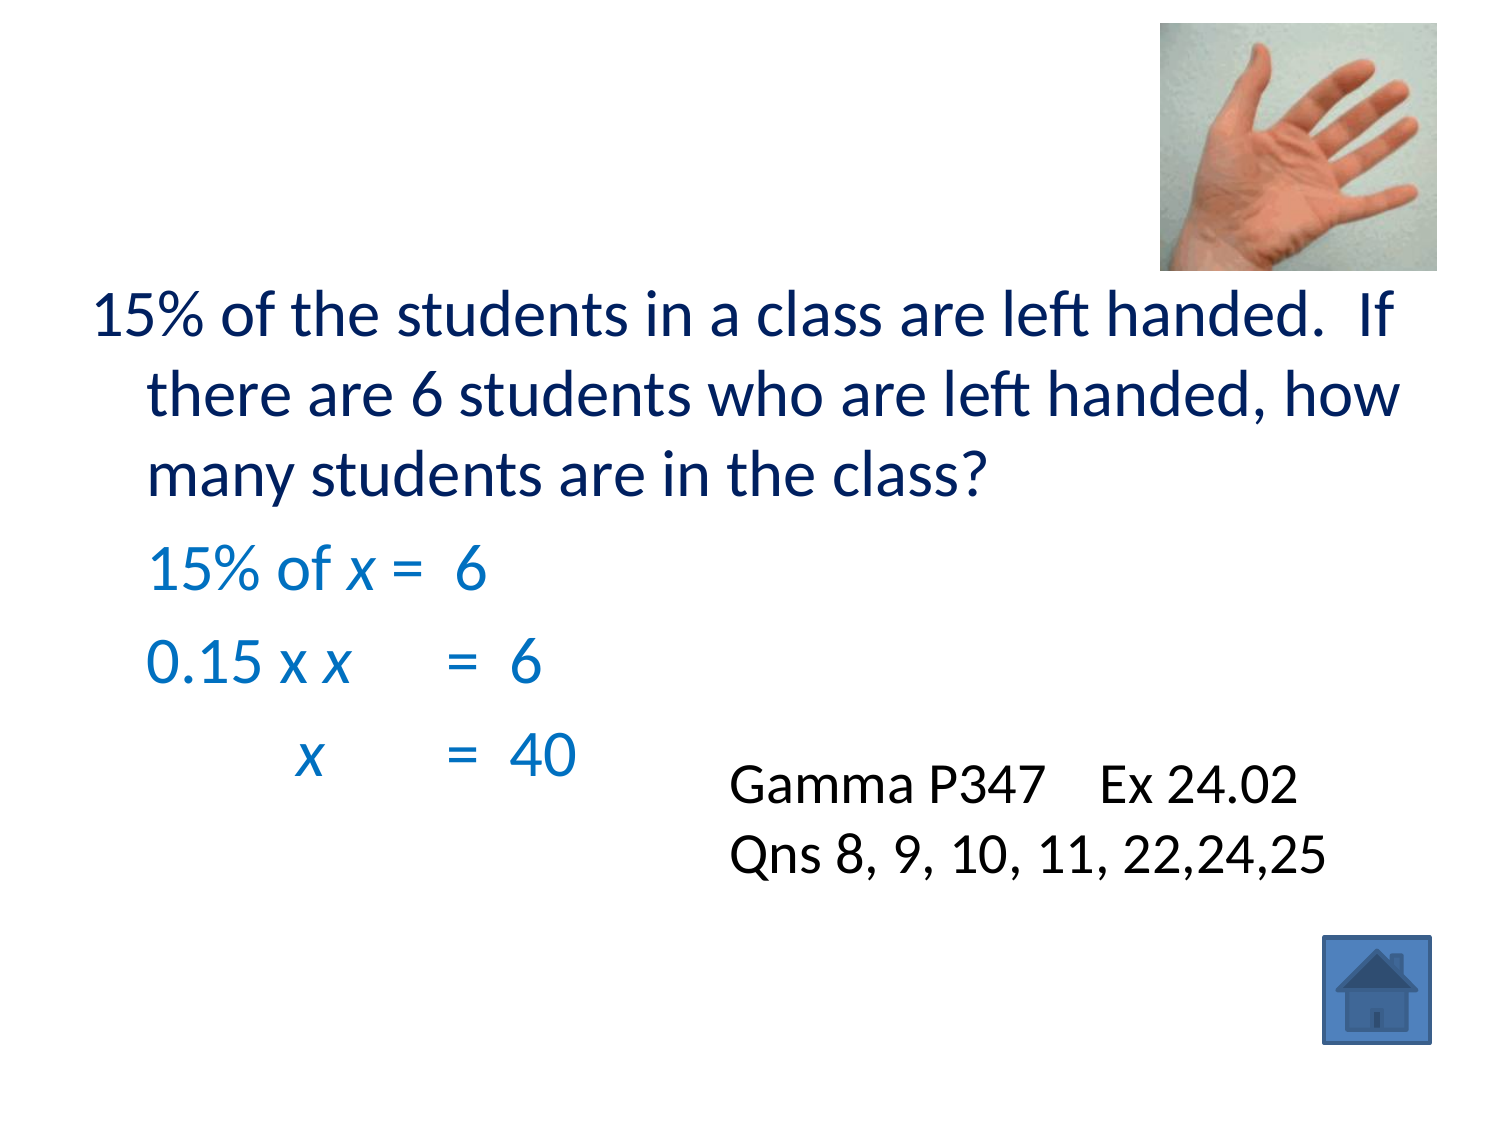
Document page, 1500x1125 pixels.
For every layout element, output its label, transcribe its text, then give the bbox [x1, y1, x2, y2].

picture [1159, 23, 1437, 272]
text_box Gamma P347 Ex 24.02 Qns 8, 9, 10, 11, 22,24,25 [714, 738, 1407, 893]
list 15% of the students in a class are left handed. If there are 6 students who are left handed, how many students are in the class? 15% of x = 6 0.15 x x = 6 x = 40 [75, 262, 1425, 1005]
text_box [1322, 935, 1432, 1045]
